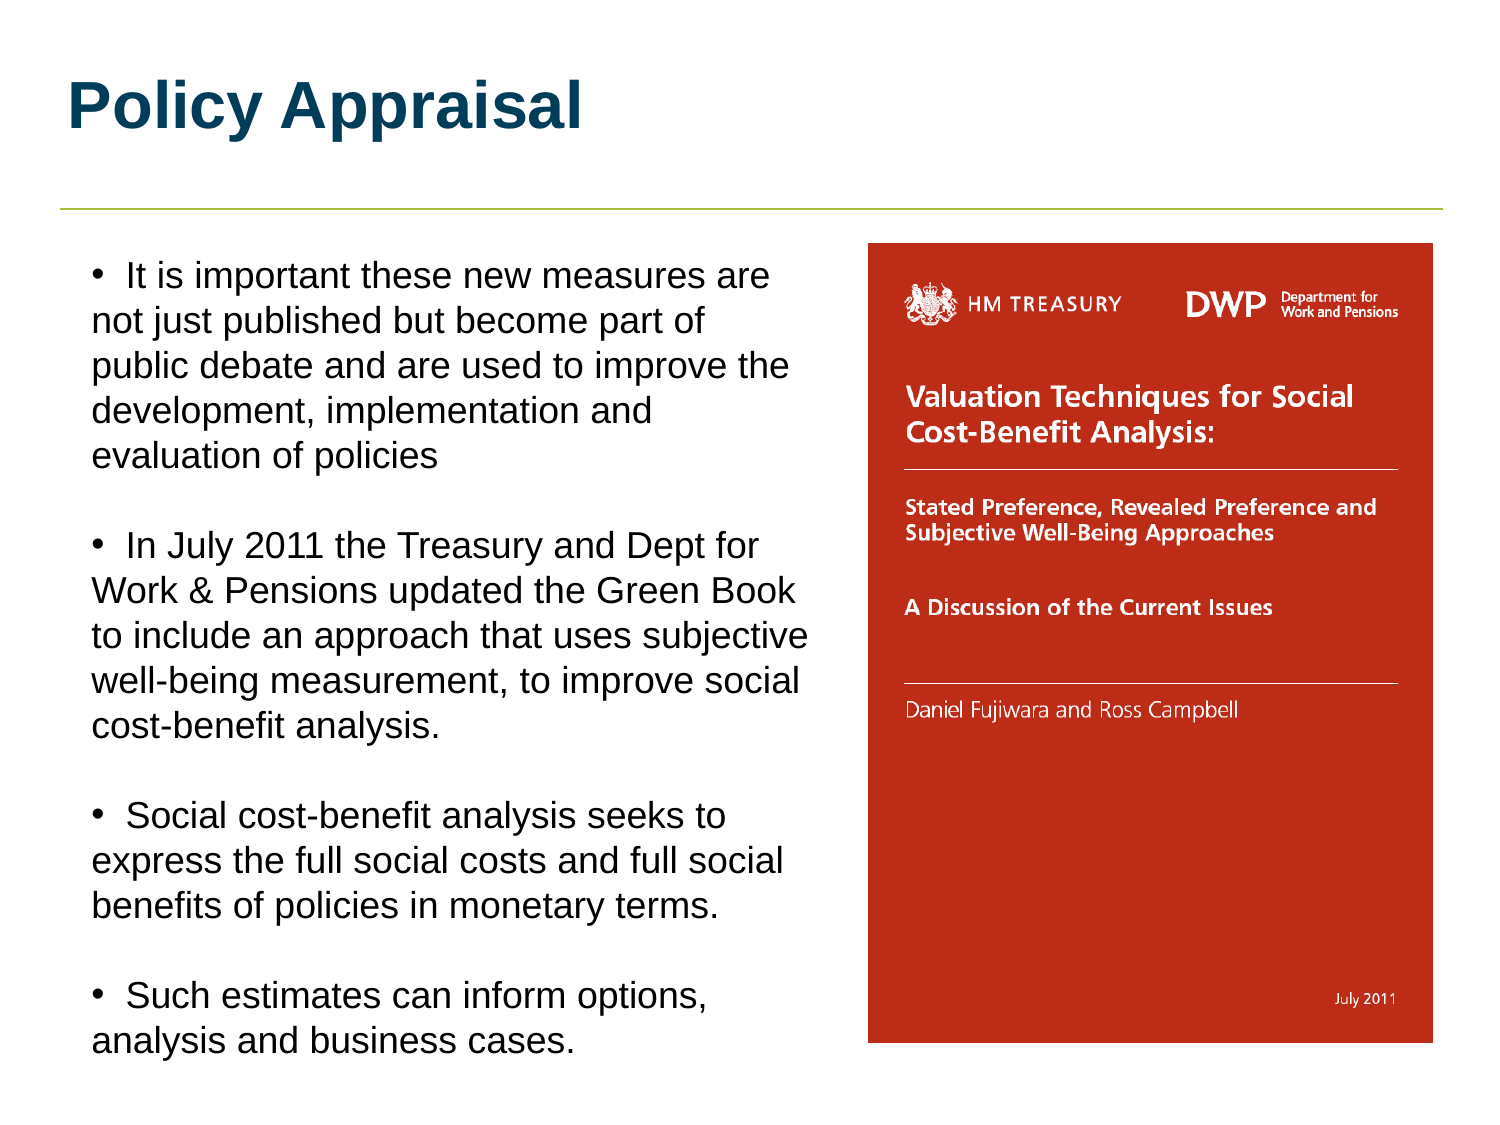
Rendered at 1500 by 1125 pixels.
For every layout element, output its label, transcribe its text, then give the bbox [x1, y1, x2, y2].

picture [867, 243, 1433, 1043]
text_box It is important these new measures are not just published but become part of public debate and are used to improve the development, implementation and evaluation of policies In July 2011 the Treasury and Dept for Work & Pensions updated the Green Book to include an approach that uses subjective well-being measurement, to improve social cost-benefit analysis. Social cost-benefit analysis seeks to express the full social costs and full social benefits of policies in monetary terms. Such estimates can inform options, analysis and business cases. [76, 243, 827, 1114]
text_box Policy Appraisal [53, 54, 1471, 150]
